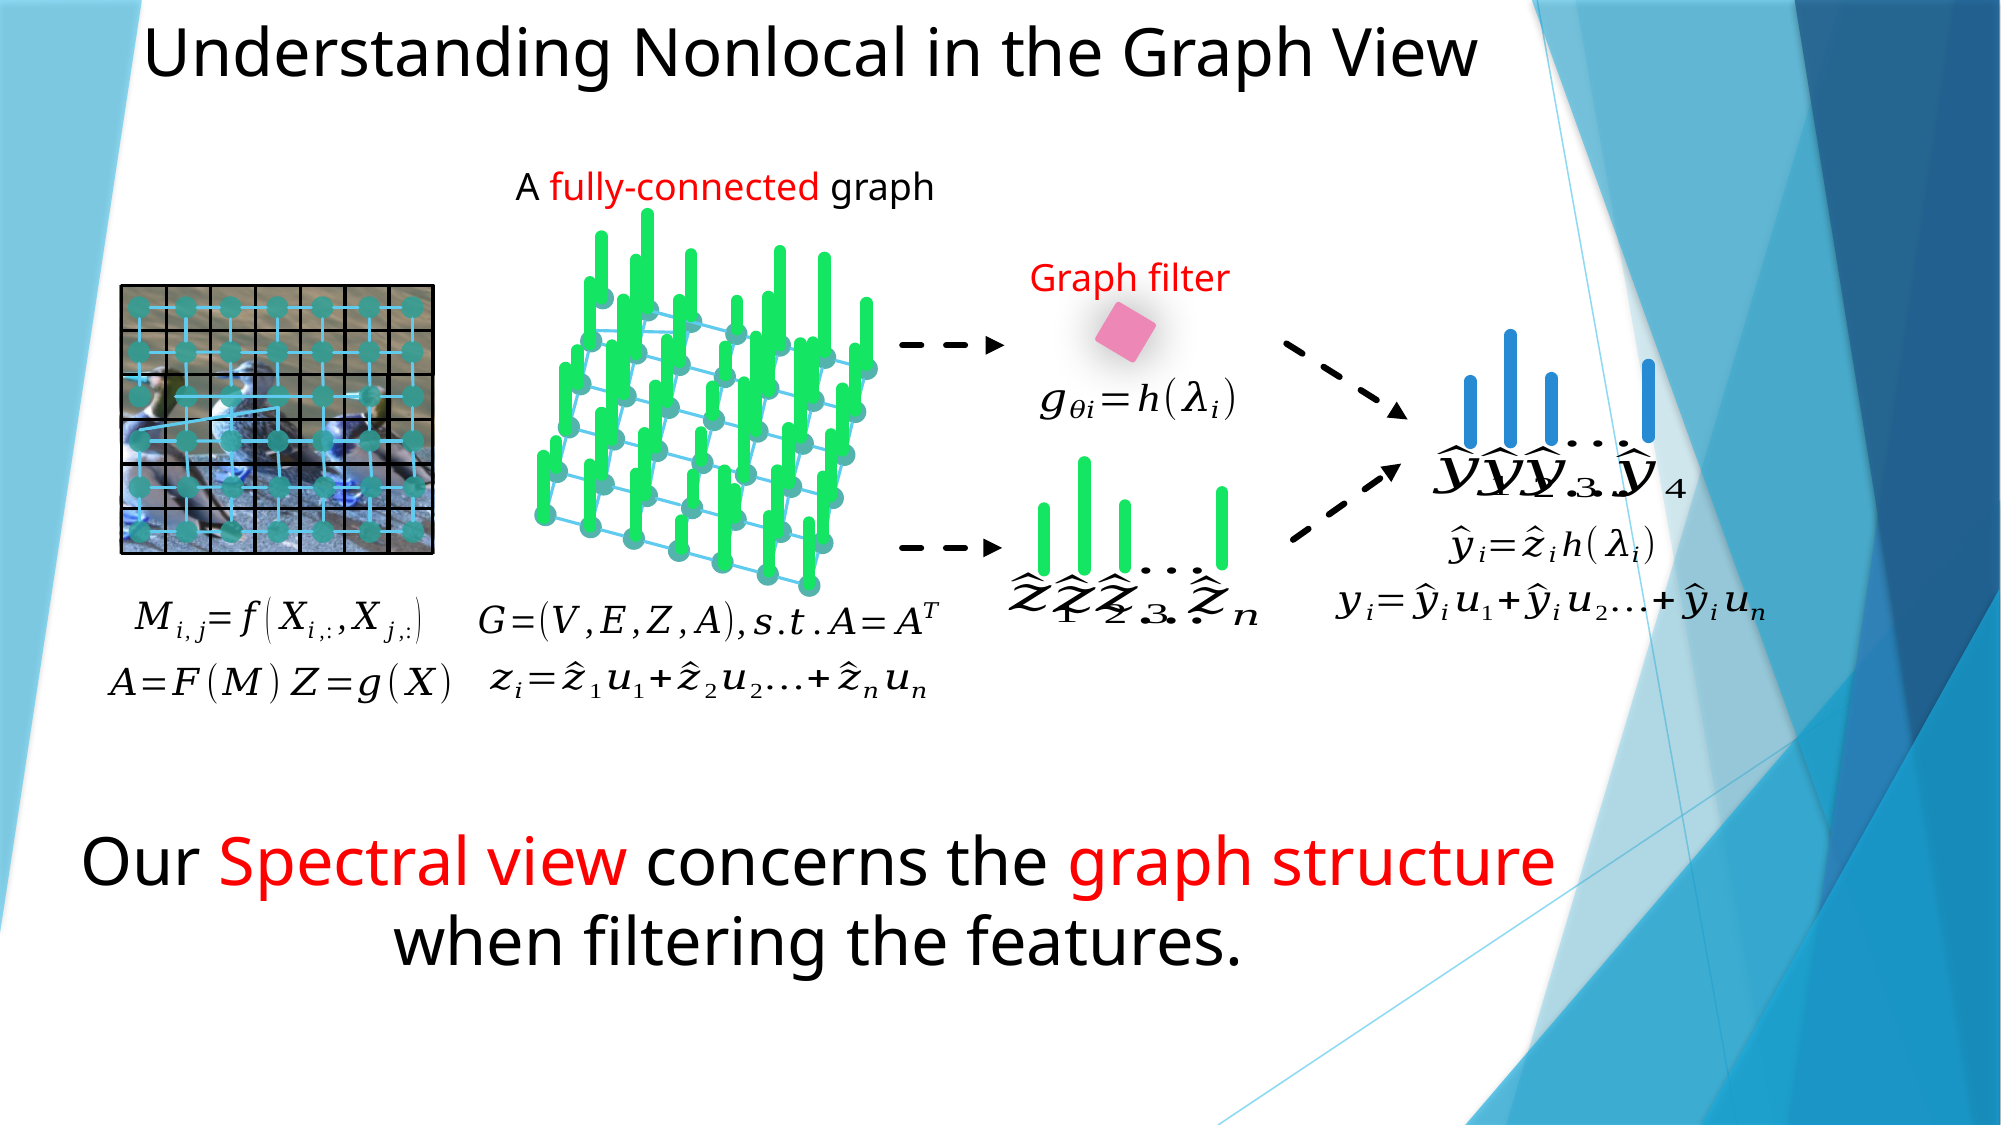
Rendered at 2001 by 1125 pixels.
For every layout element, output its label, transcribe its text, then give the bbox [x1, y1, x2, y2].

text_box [1003, 461, 1264, 638]
text_box [1096, 307, 1155, 361]
text_box A fully-connected graph [500, 155, 960, 216]
text_box Our Spectral view concerns the graph structure when filtering the features. [65, 811, 1573, 987]
text_box Understanding Nonlocal in the Graph View [0, 2, 1666, 98]
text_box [119, 284, 436, 554]
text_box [543, 213, 868, 585]
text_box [1292, 463, 1402, 541]
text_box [1430, 334, 1689, 510]
text_box Graph filter [990, 246, 1270, 307]
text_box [127, 295, 427, 544]
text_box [1285, 342, 1409, 420]
